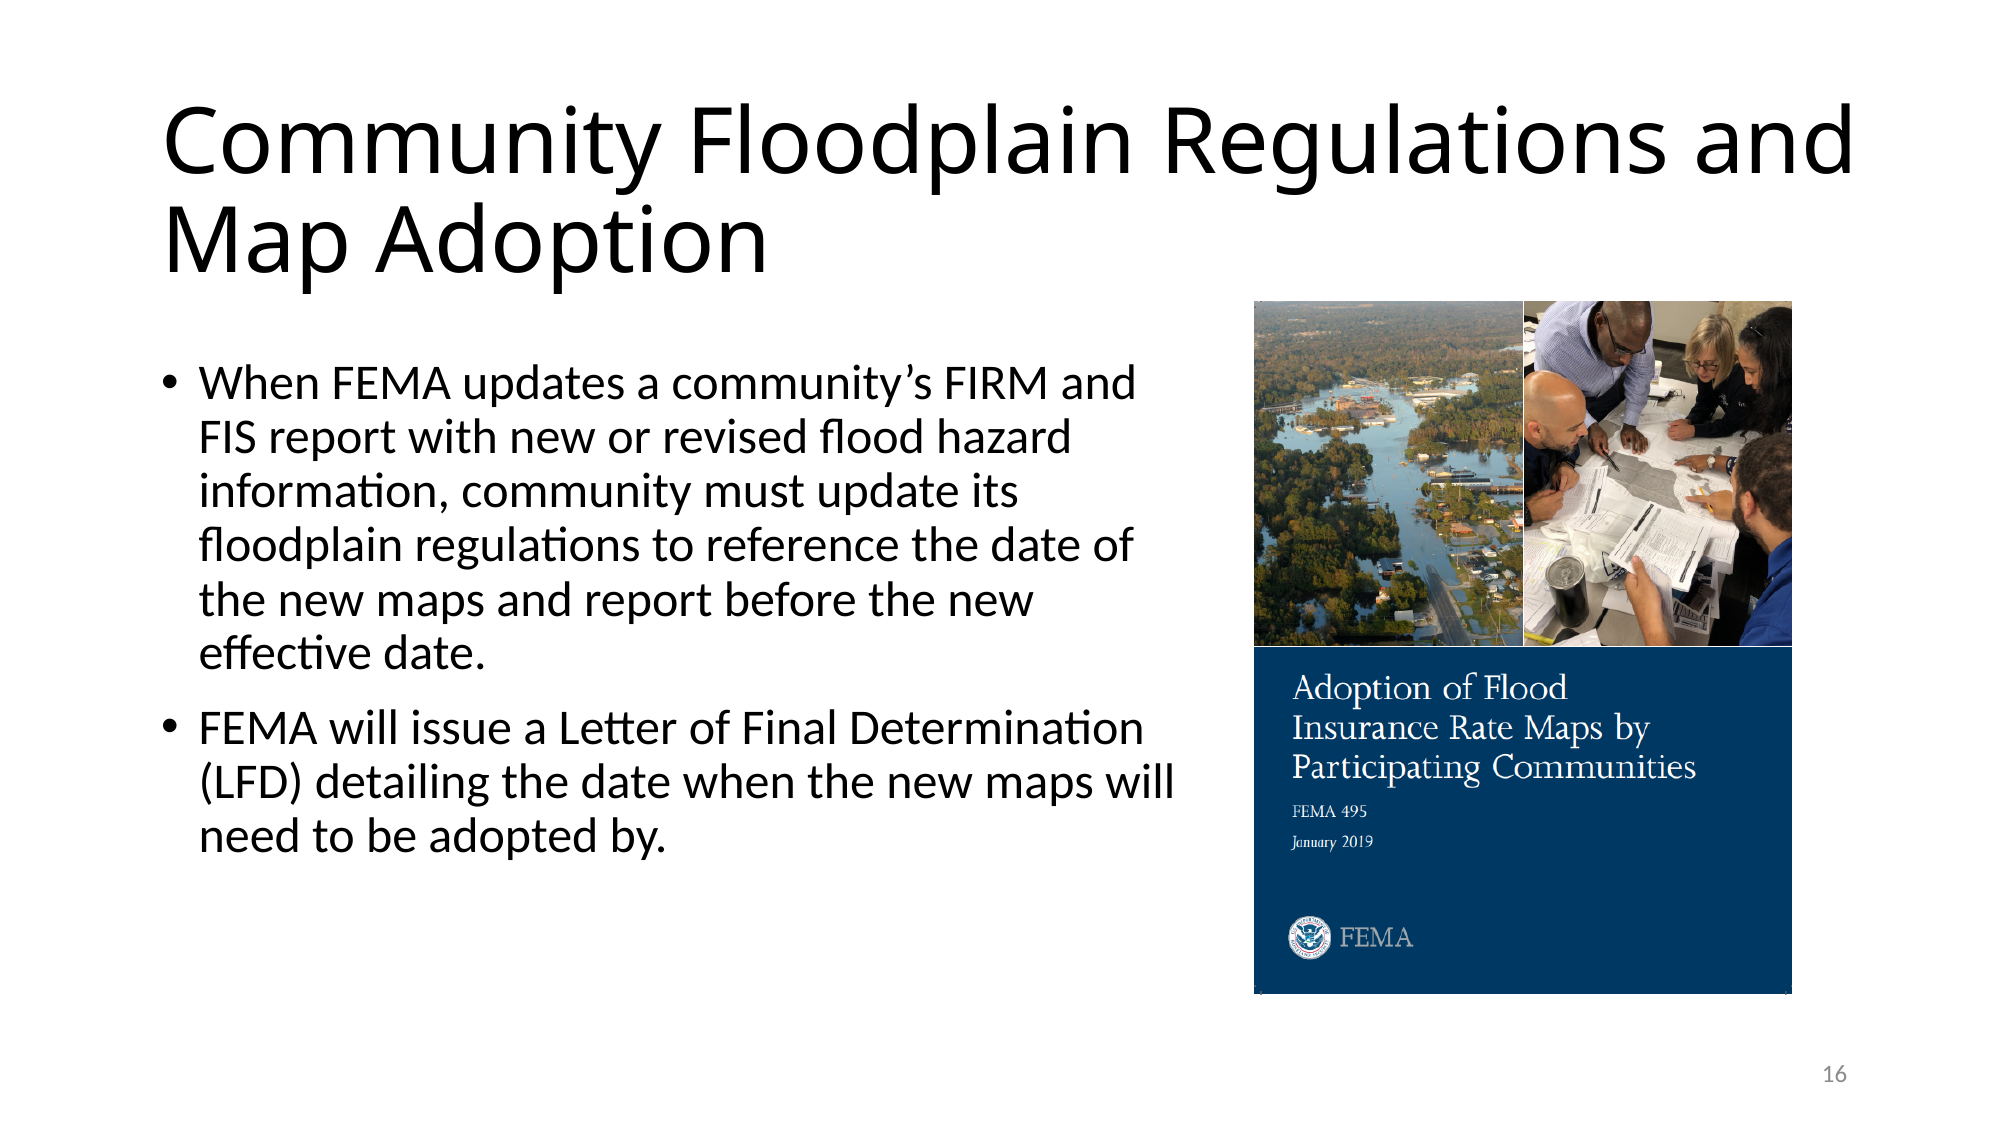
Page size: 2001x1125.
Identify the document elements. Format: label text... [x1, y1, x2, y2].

picture [1254, 301, 1792, 995]
list When FEMA updates a community’s FIRM and FIS report with new or revised flood hazard information, community must update its floodplain regulations to reference the date of the new maps and report before the new effective date. FEMA will issue a Letter of Final Determination (LFD) detailing the date when the new maps will need to be adopted by. [146, 349, 1216, 1073]
title Community Floodplain Regulations and Map Adoption [146, 99, 1883, 287]
slide_number 16 [1412, 1042, 1863, 1103]
